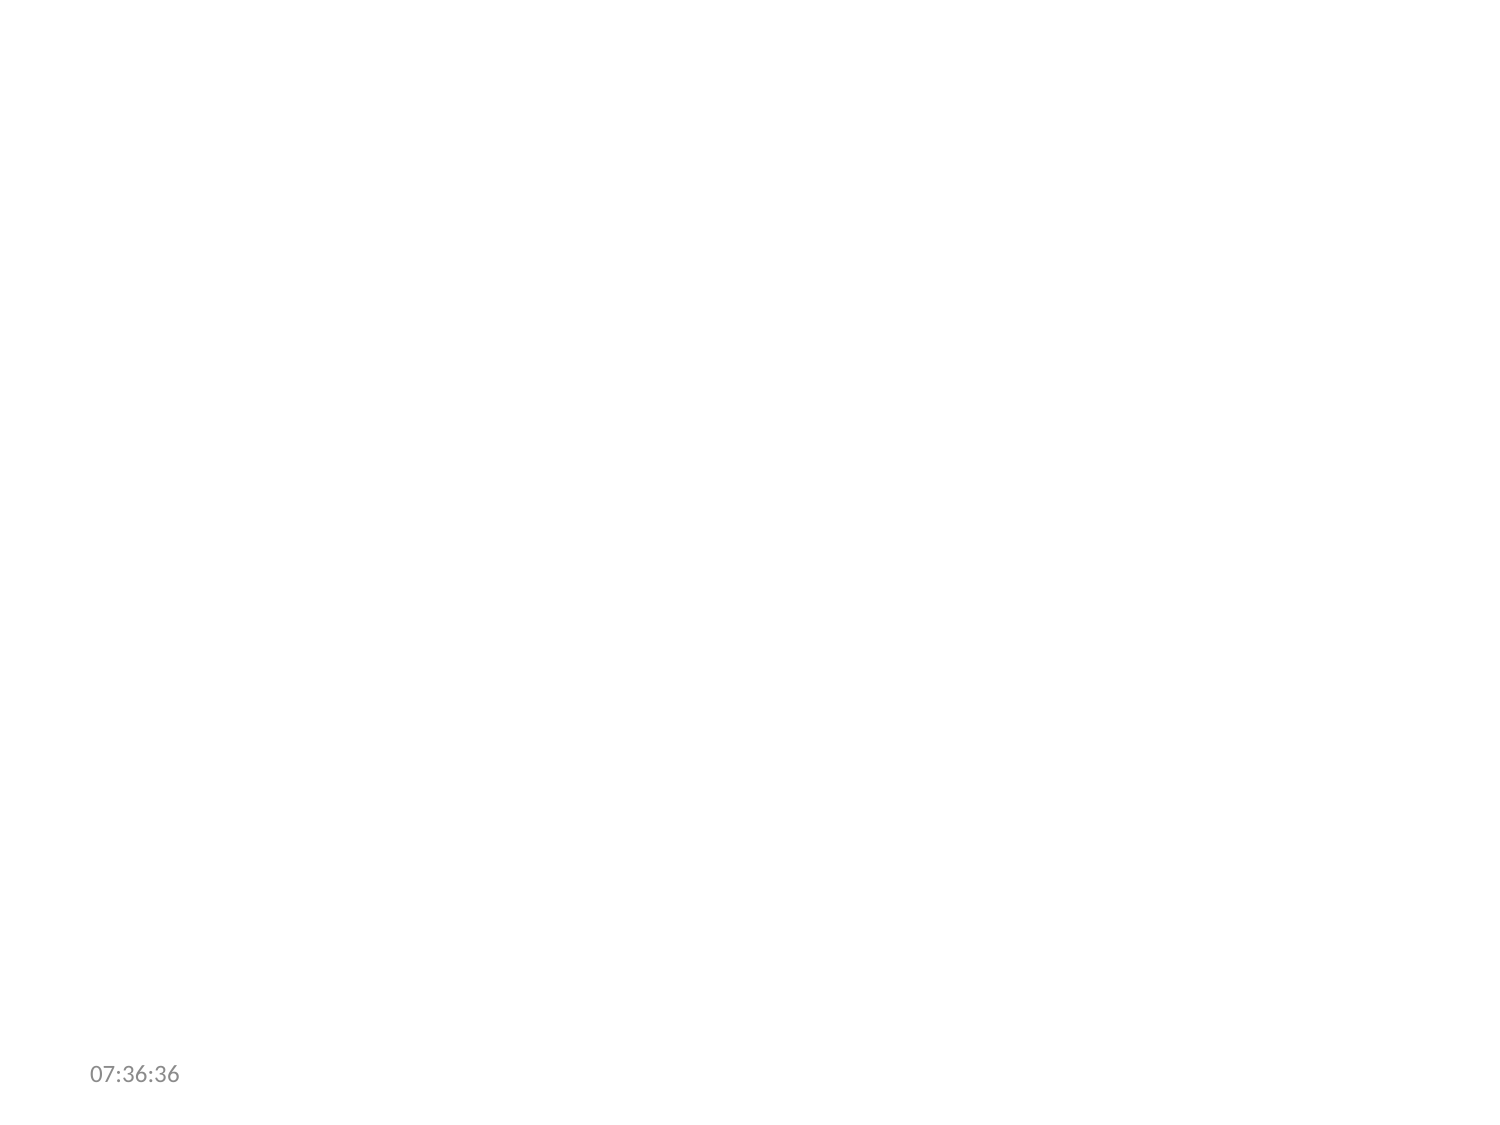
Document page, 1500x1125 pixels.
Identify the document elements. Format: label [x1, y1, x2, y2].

slide_number [75, 1042, 425, 1103]
